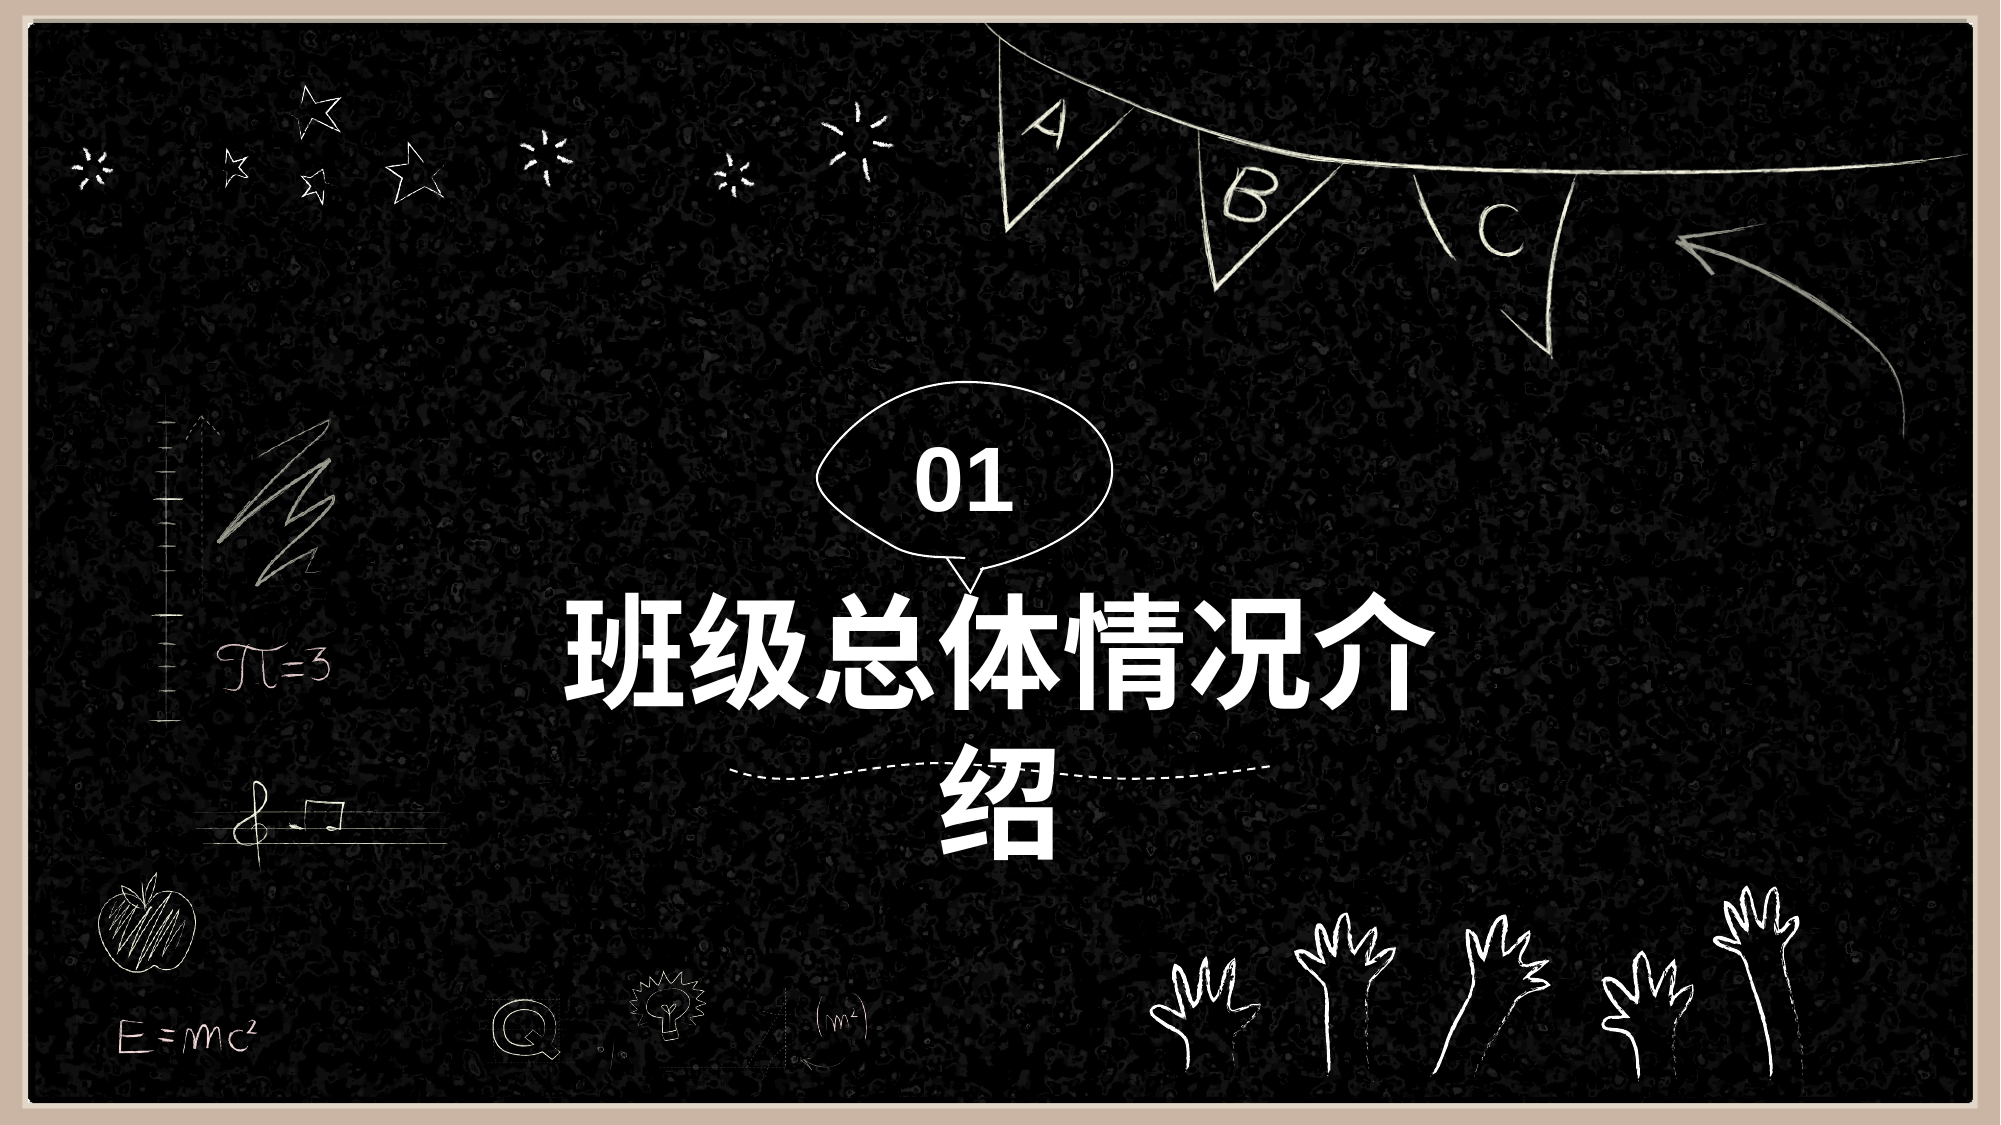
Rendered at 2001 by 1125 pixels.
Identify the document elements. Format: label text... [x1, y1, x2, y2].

picture [0, 0, 2000, 1125]
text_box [816, 381, 1113, 593]
text_box 班级总体情况介绍 [529, 567, 1470, 883]
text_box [1149, 885, 1804, 1092]
